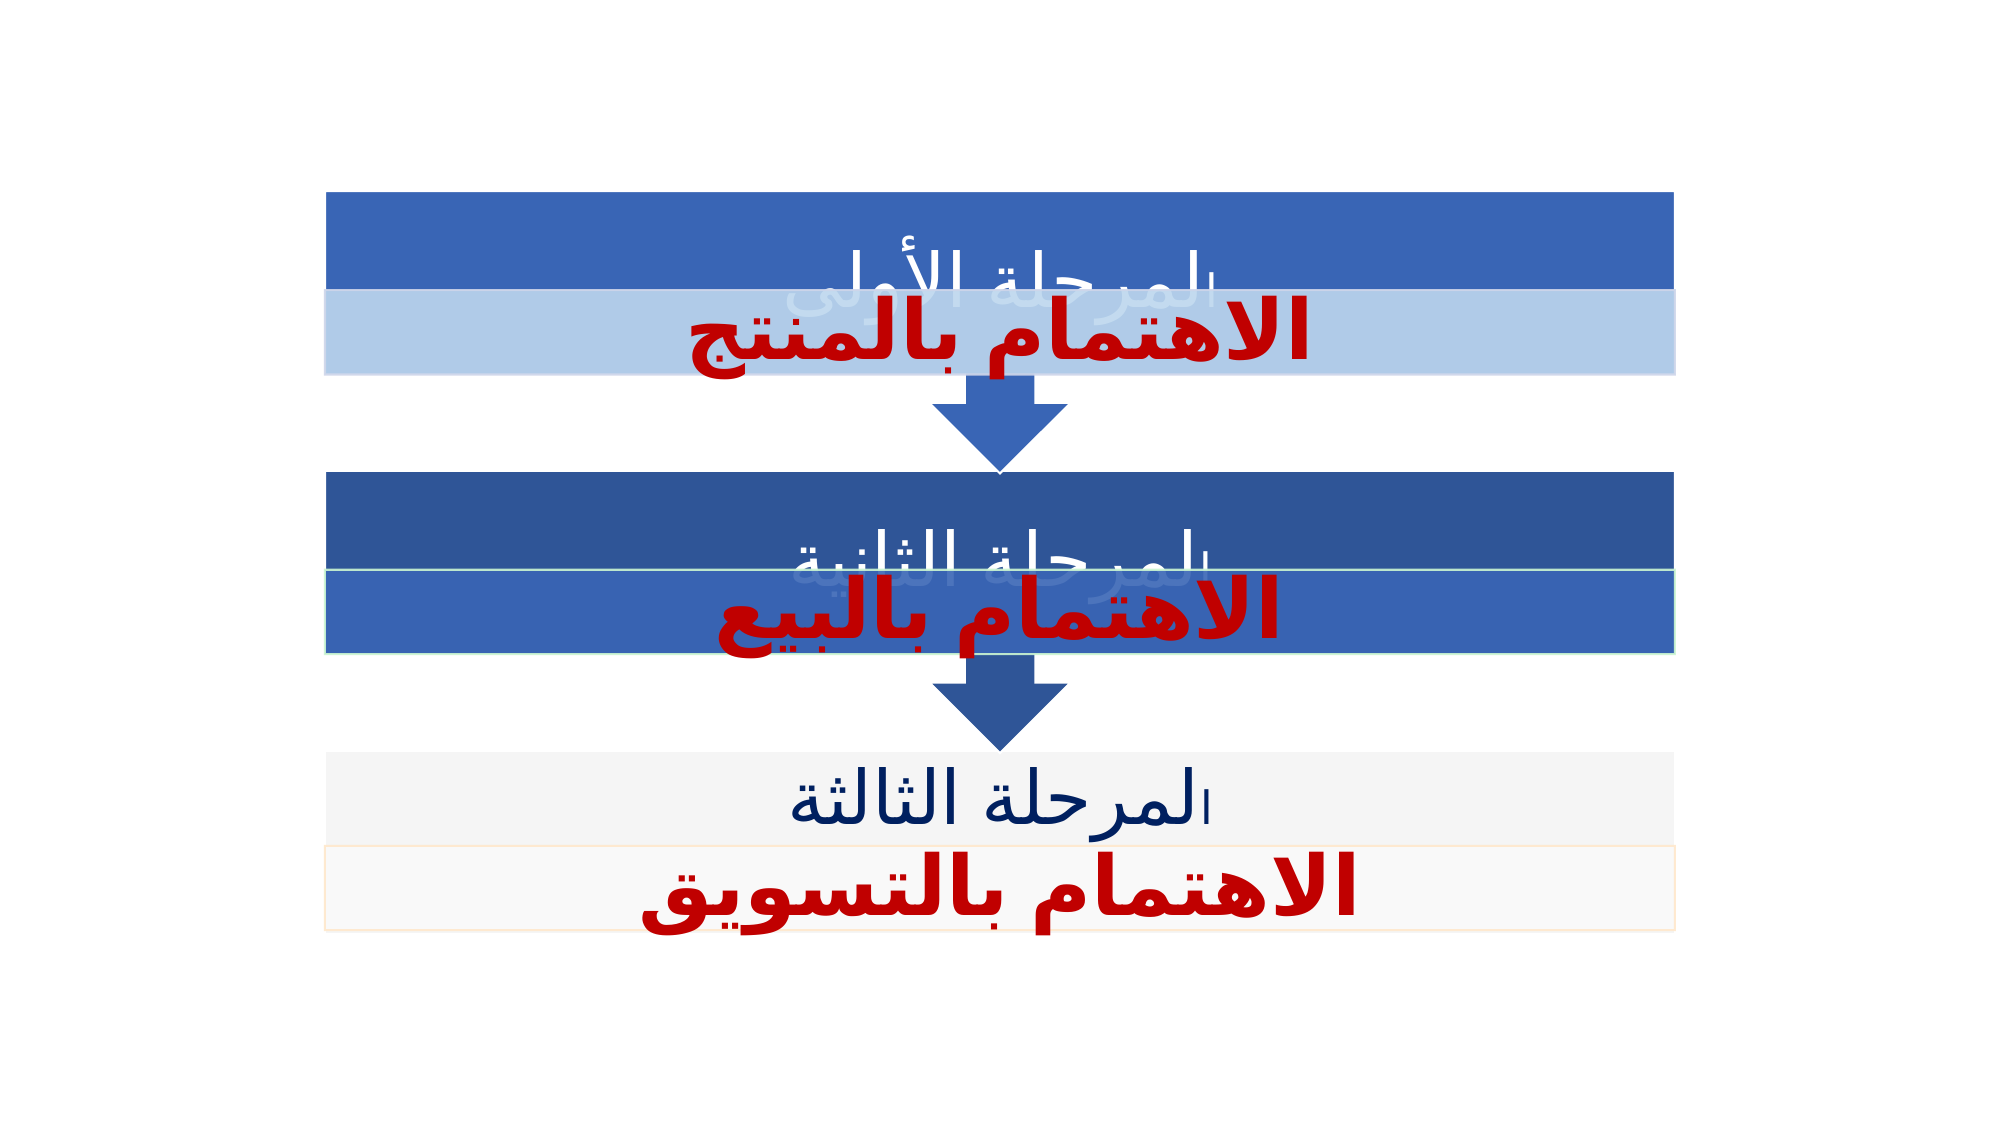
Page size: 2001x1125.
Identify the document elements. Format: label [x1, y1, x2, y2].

text_box [324, 190, 1675, 935]
